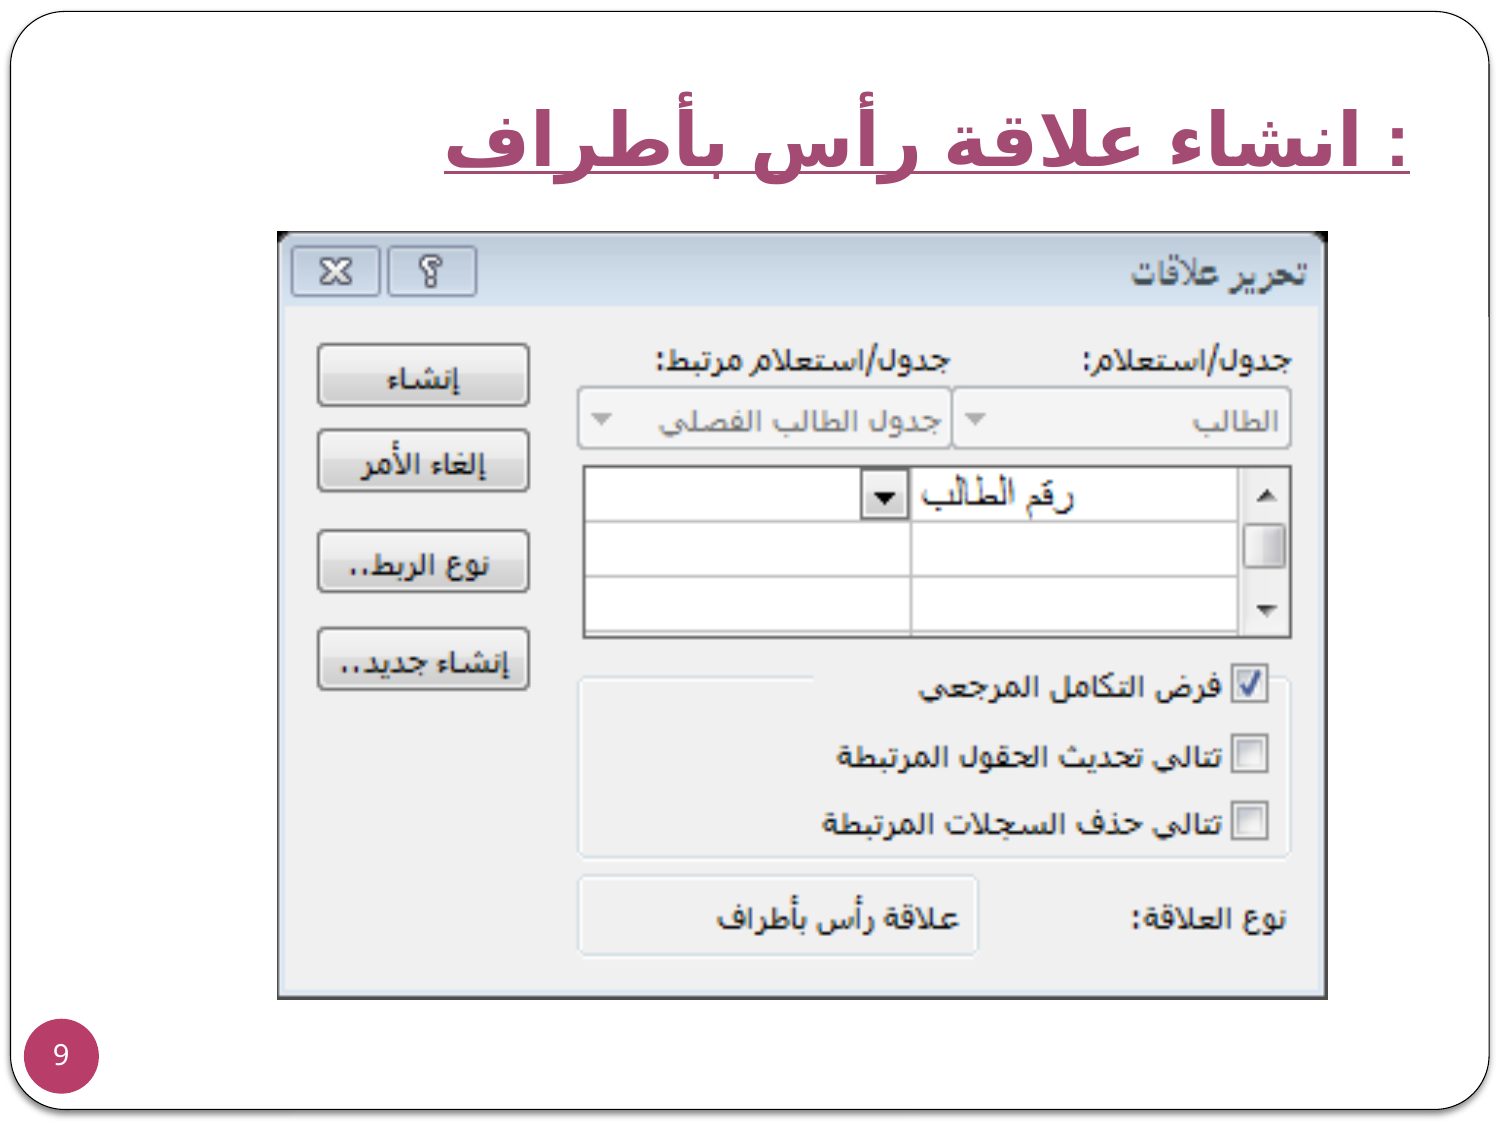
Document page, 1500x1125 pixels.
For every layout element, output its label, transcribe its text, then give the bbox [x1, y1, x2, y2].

title انشاء علاقة رأس بأطراف : [150, 45, 1425, 197]
picture [277, 231, 1328, 1000]
slide_number 9 [23, 1018, 99, 1094]
